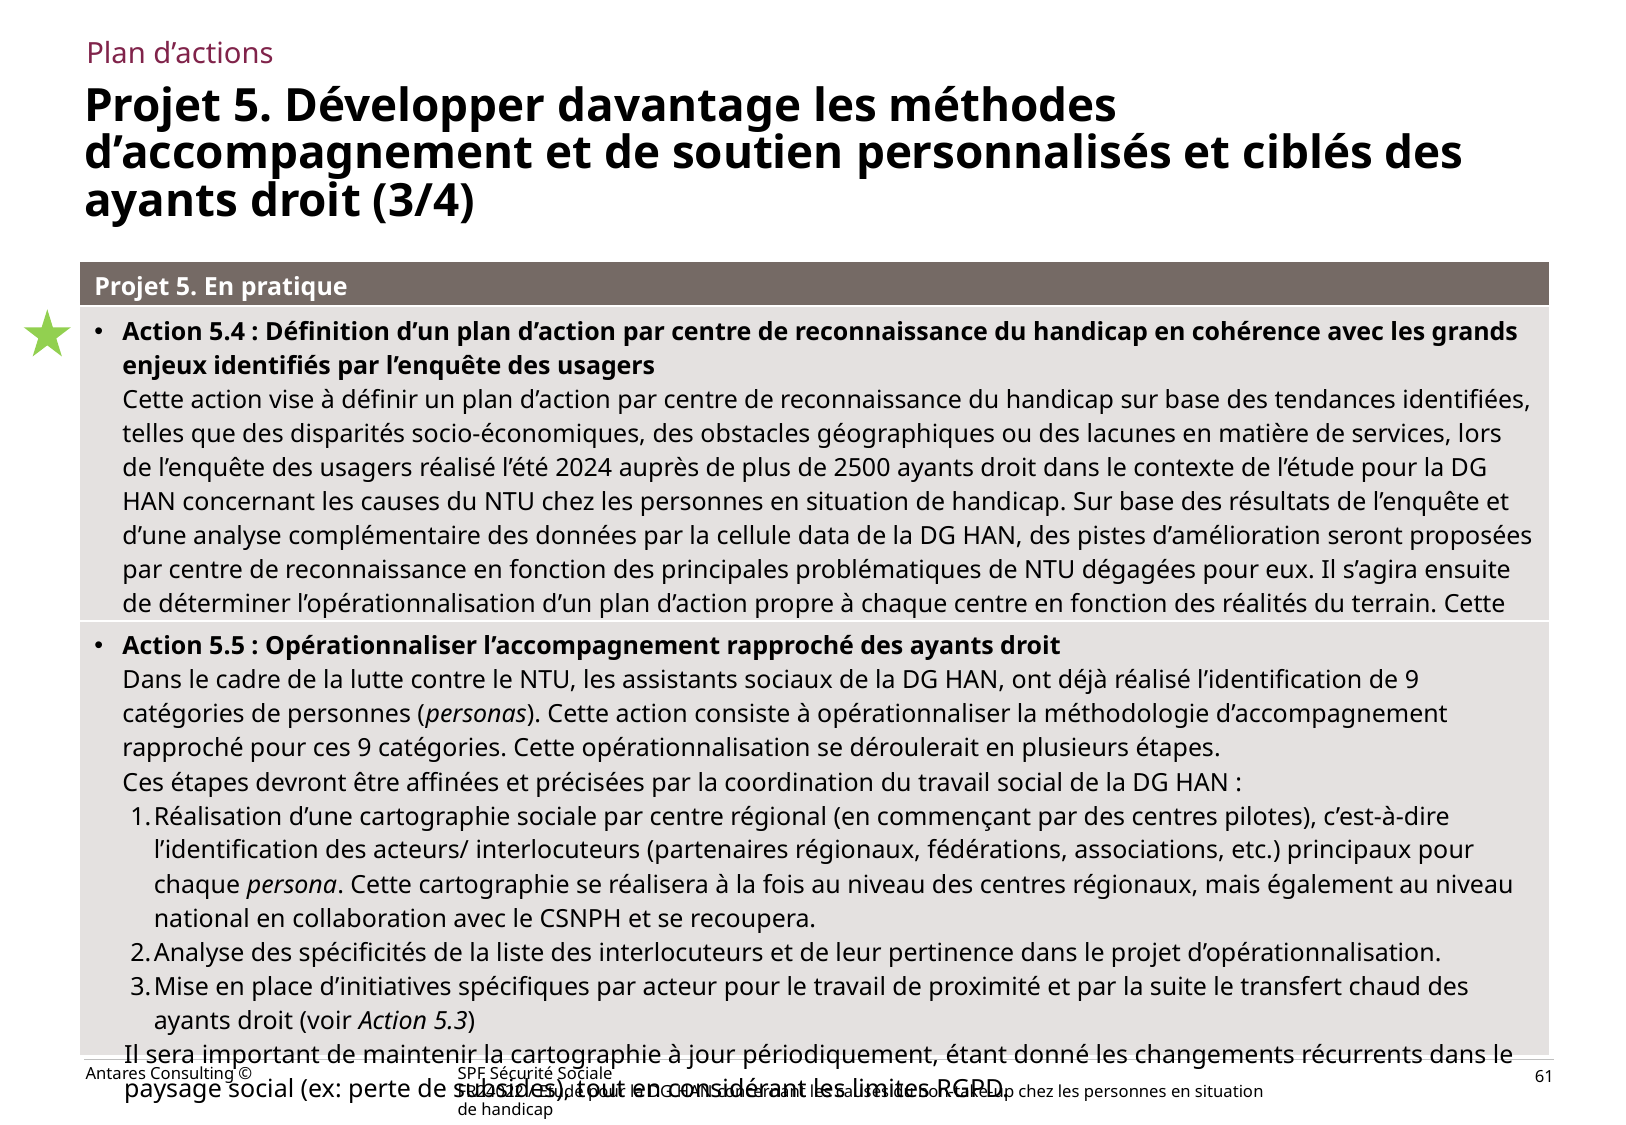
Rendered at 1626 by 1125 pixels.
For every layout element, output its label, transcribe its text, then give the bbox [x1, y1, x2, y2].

text_box [23, 309, 71, 357]
table_header Projet 5. En pratique [80, 262, 1549, 305]
table_cell Action 5.4 : Définition d’un plan d’action par centre de reconnaissance du handicap en cohérence avec les grands enjeux identifiés par l’enquête des usagers Cette action vise à définir un plan d’action par centre de reconnaissance du handicap sur base des tendances identifiées, telles que des disparités socio-économiques, des obstacles géographiques ou des lacunes en matière de services, lors de l’enquête des usagers réalisé l’été 2024 auprès de plus de 2500 ayants droit dans le contexte de l’étude pour la DG HAN concernant les causes du NTU chez les personnes en situation de handicap. Sur base des résultats de l’enquête et d’une analyse complémentaire des données par la cellule data de la DG HAN, des pistes d’amélioration seront proposées par centre de reconnaissance en fonction des principales problématiques de NTU dégagées pour eux. Il s’agira ensuite de déterminer l’opérationnalisation d’un plan d’action propre à chaque centre en fonction des réalités du terrain. Cette opérationnalisation se fera en concertation étroite entre les directeurs de centre et les coordinateurs NTU. [80, 307, 1549, 620]
table_cell Action 5.5 : Opérationnaliser l’accompagnement rapproché des ayants droit Dans le cadre de la lutte contre le NTU, les assistants sociaux de la DG HAN, ont déjà réalisé l’identification de 9 catégories de personnes (personas). Cette action consiste à opérationnaliser la méthodologie d’accompagnement rapproché pour ces 9 catégories. Cette opérationnalisation se déroulerait en plusieurs étapes. Ces étapes devront être affinées et précisées par la coordination du travail social de la DG HAN : Réalisation d’une cartographie sociale par centre régional (en commençant par des centres pilotes), c’est-à-dire l’identification des acteurs/ interlocuteurs (partenaires régionaux, fédérations, associations, etc.) principaux pour chaque persona. Cette cartographie se réalisera à la fois au niveau des centres régionaux, mais également au niveau national en collaboration avec le CSNPH et se recoupera. Analyse des spécificités de la liste des interlocuteurs et de leur pertinence dans le projet d’opérationnalisation. Mise en place d’initiatives spécifiques par acteur pour le travail de proximité et par la suite le transfert chaud des ayants droit (voir Action 5.3) Il sera important de maintenir la cartographie à jour périodiquement, étant donné les changements récurrents dans le paysage social (ex: perte de subsides), tout en considérant les limites RGPD. [80, 622, 1549, 1055]
title Projet 5. Développer davantage les méthodes d’accompagnement et de soutien personnalisés et ciblés des ayants droit (3/4) [84, 82, 1550, 229]
text_box Plan d’actions [86, 38, 1522, 70]
